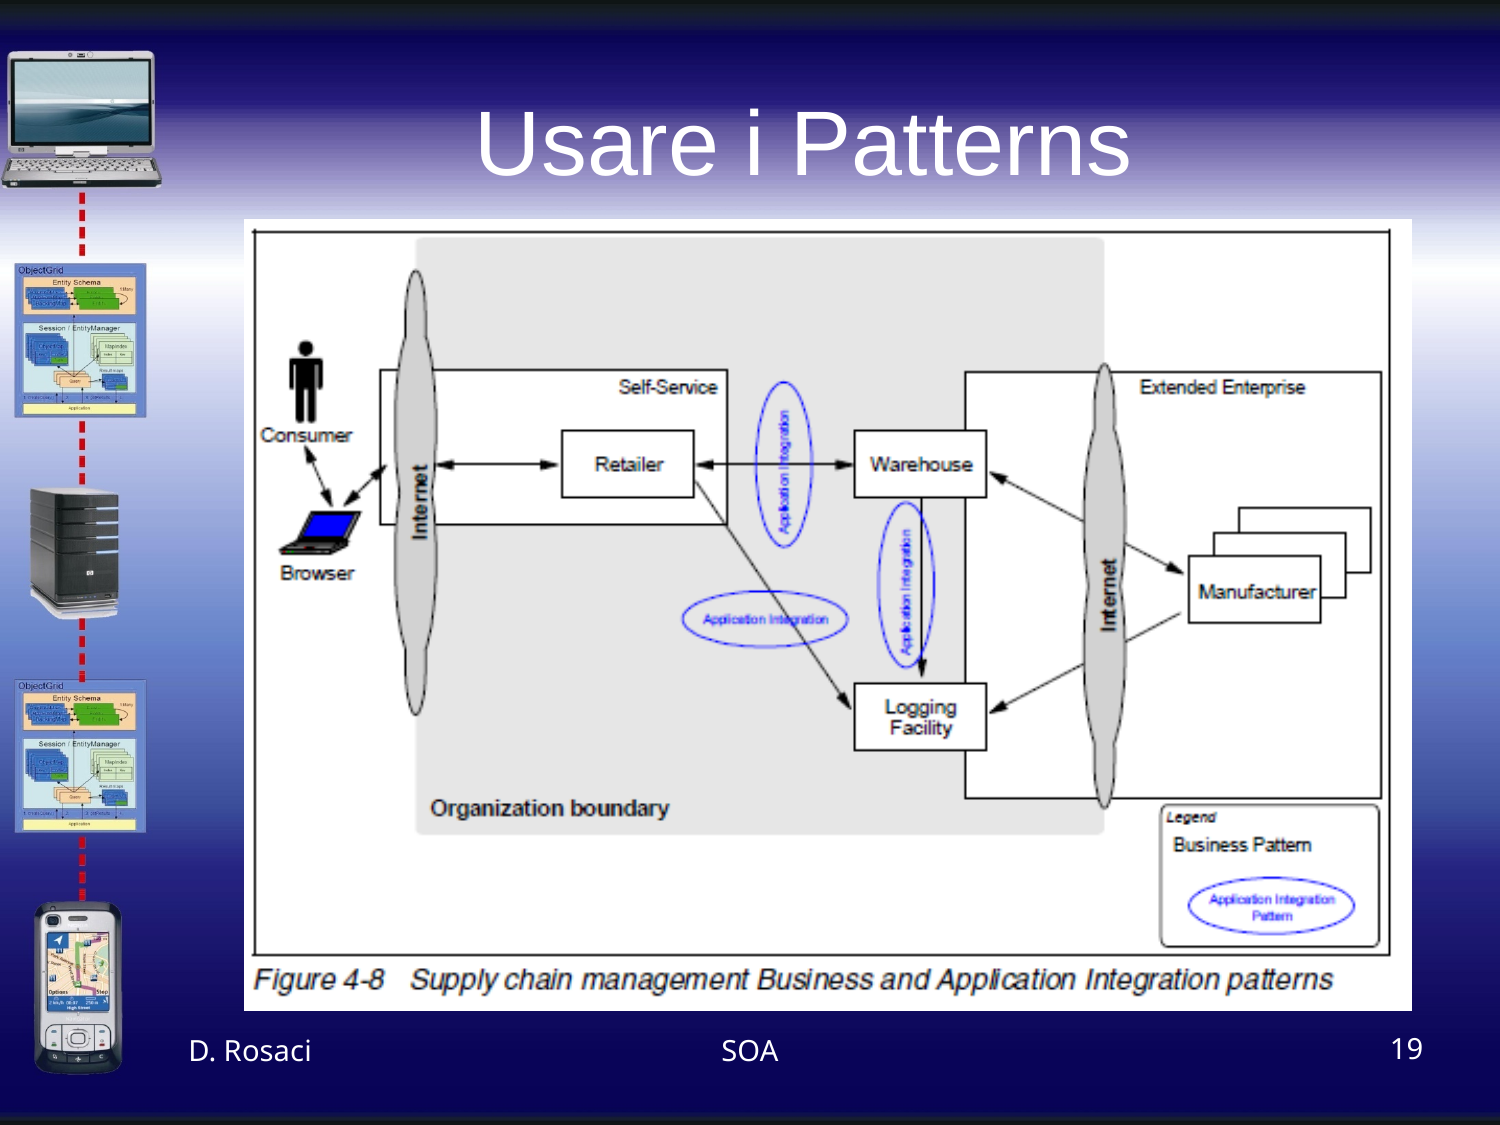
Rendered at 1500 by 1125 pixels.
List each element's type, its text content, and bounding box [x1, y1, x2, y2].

slide_number D. Rosaci [74, 1024, 426, 1103]
title Usare i Patterns [182, 44, 1426, 233]
footer SOA [512, 1024, 988, 1103]
picture [0, 0, 1500, 1125]
